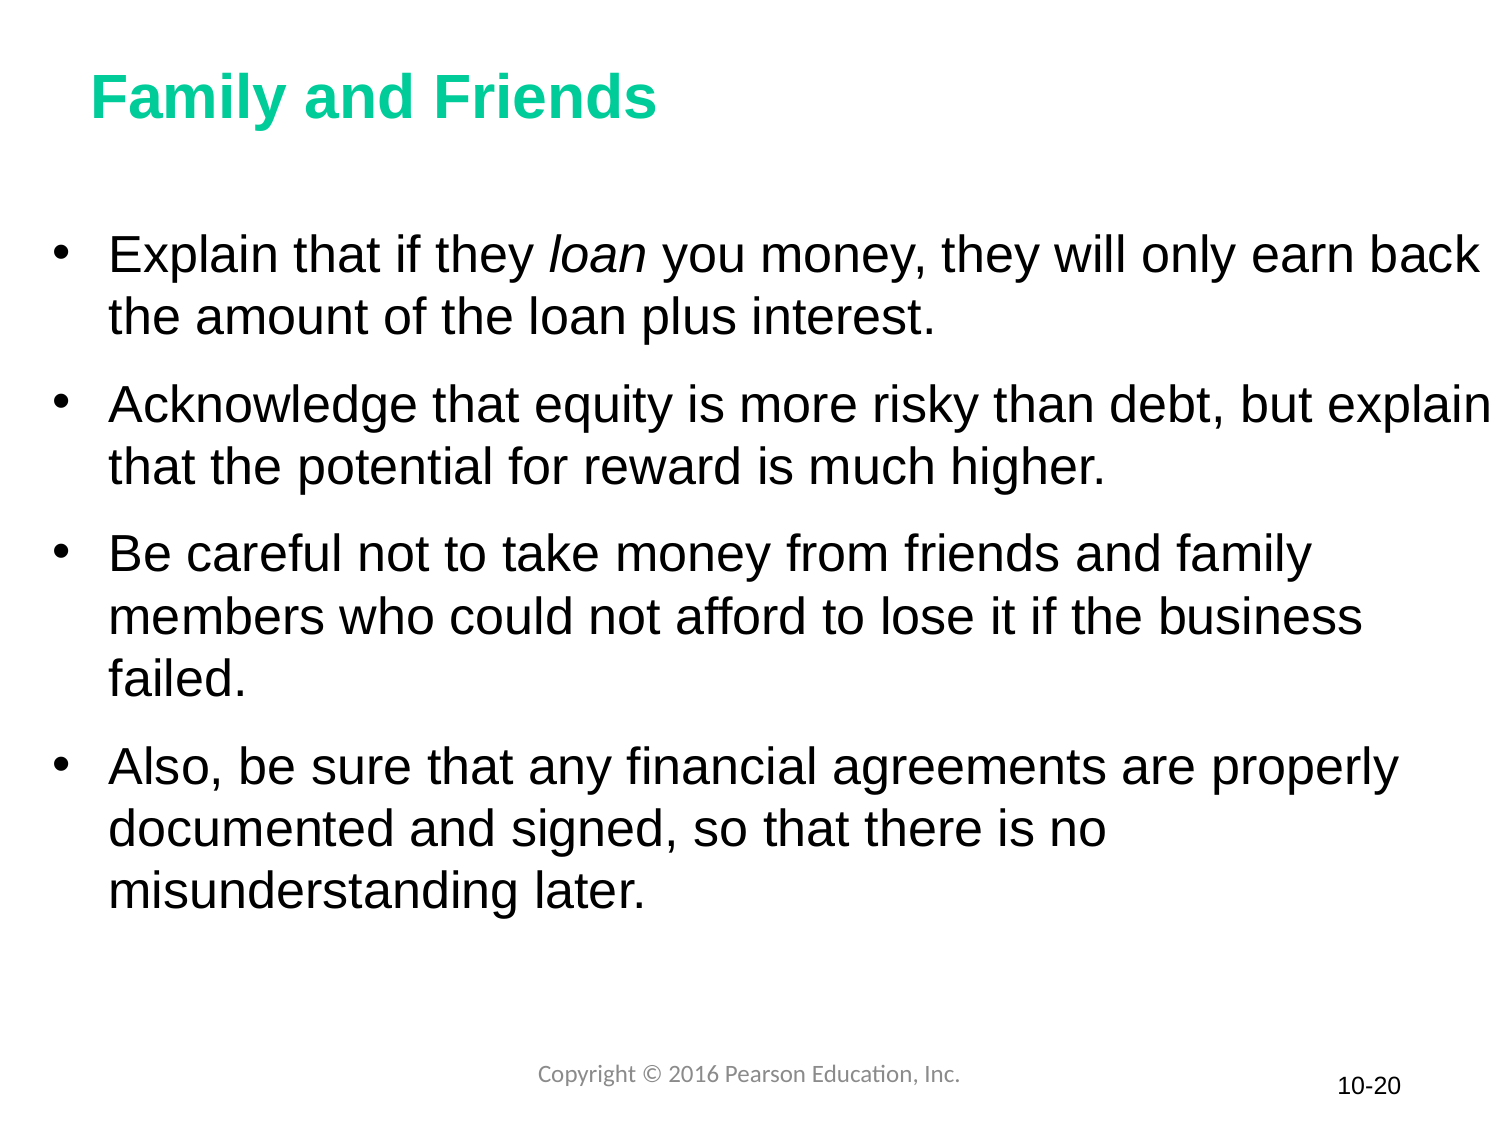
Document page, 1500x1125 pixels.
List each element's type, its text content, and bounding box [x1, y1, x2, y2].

list Explain that if they loan you money, they will only earn back the amount of the loan plus interest. Acknowledge that equity is more risky than debt, but explain that the potential for reward is much higher. Be careful not to take money from friends and family members who could not afford to lose it if the business failed. Also, be sure that any financial agreements are properly documented and signed, so that there is no misunderstanding later. [37, 174, 1500, 975]
title Family and Friends [75, 0, 1425, 174]
footer Copyright © 2016 Pearson Education, Inc. [512, 1042, 988, 1103]
